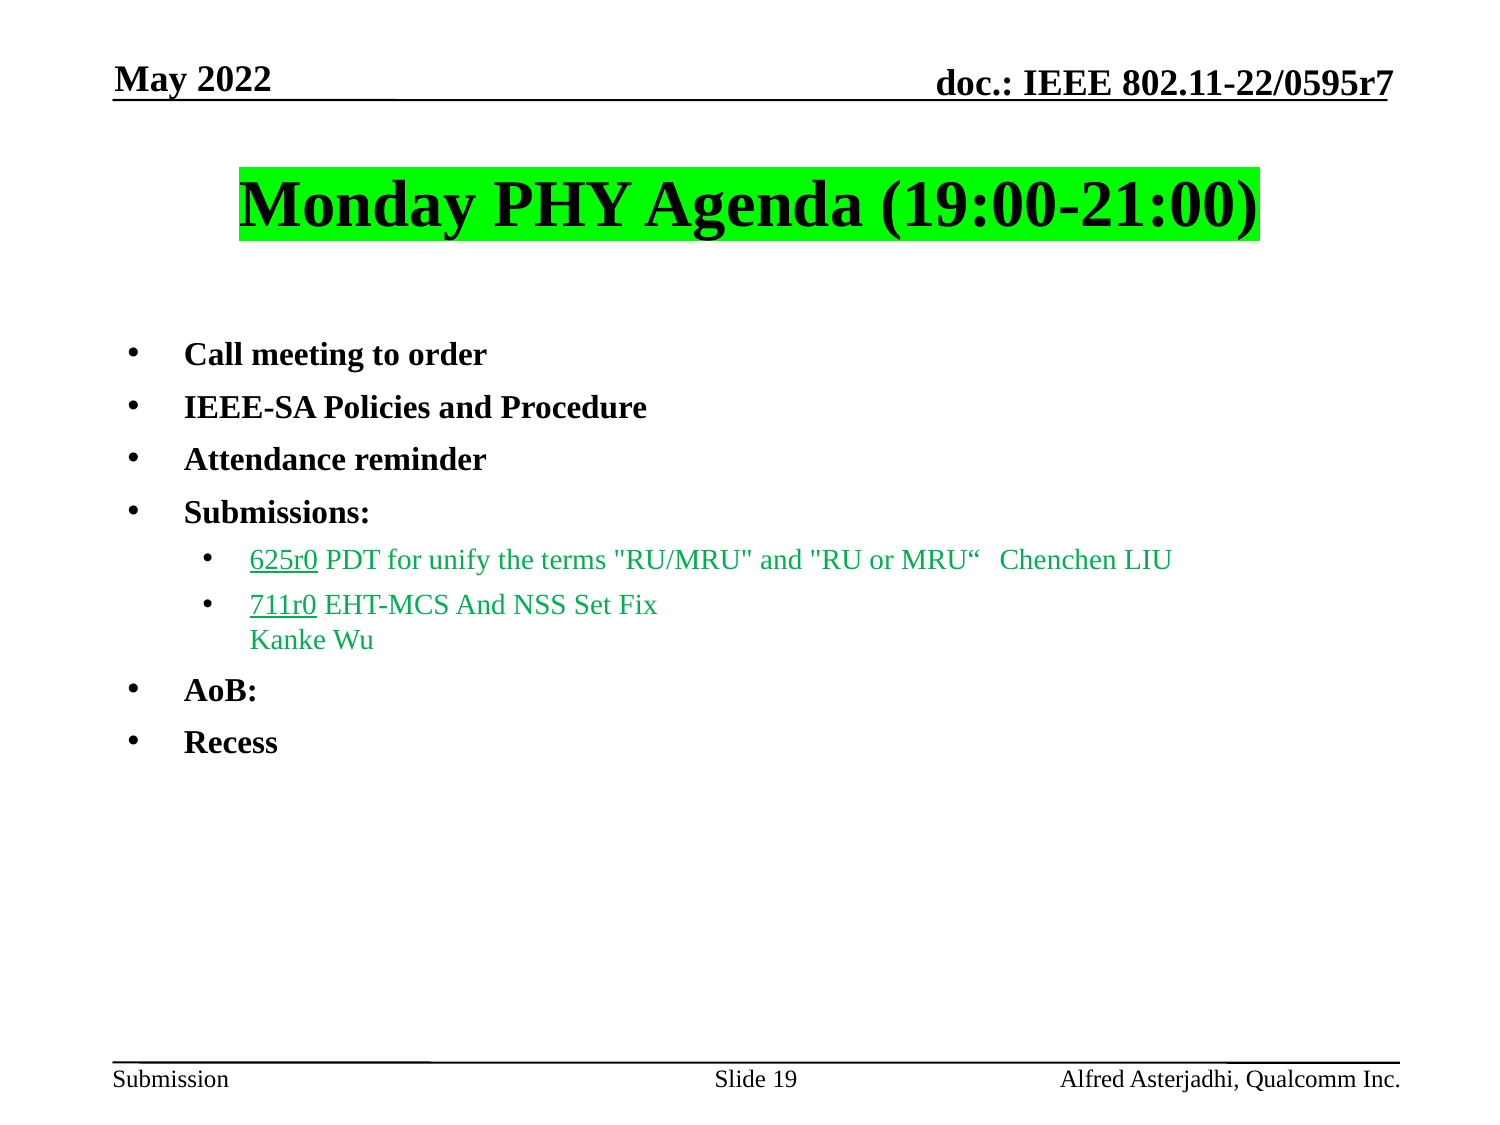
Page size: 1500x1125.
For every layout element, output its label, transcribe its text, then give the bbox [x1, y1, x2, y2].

title Monday PHY Agenda (19:00-21:00) [112, 112, 1388, 288]
footer Alfred Asterjadhi, Qualcomm Inc. [878, 1061, 1402, 1093]
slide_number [114, 54, 423, 100]
slide_number Slide 19 [712, 1061, 800, 1123]
list Call meeting to order IEEE-SA Policies and Procedure Attendance reminder Submissions: 625r0 PDT for unify the terms "RU/MRU" and "RU or MRU“ Chenchen LIU 711r0 EHT-MCS And NSS Set Fix Kanke Wu AoB: Recess [112, 324, 1388, 1093]
